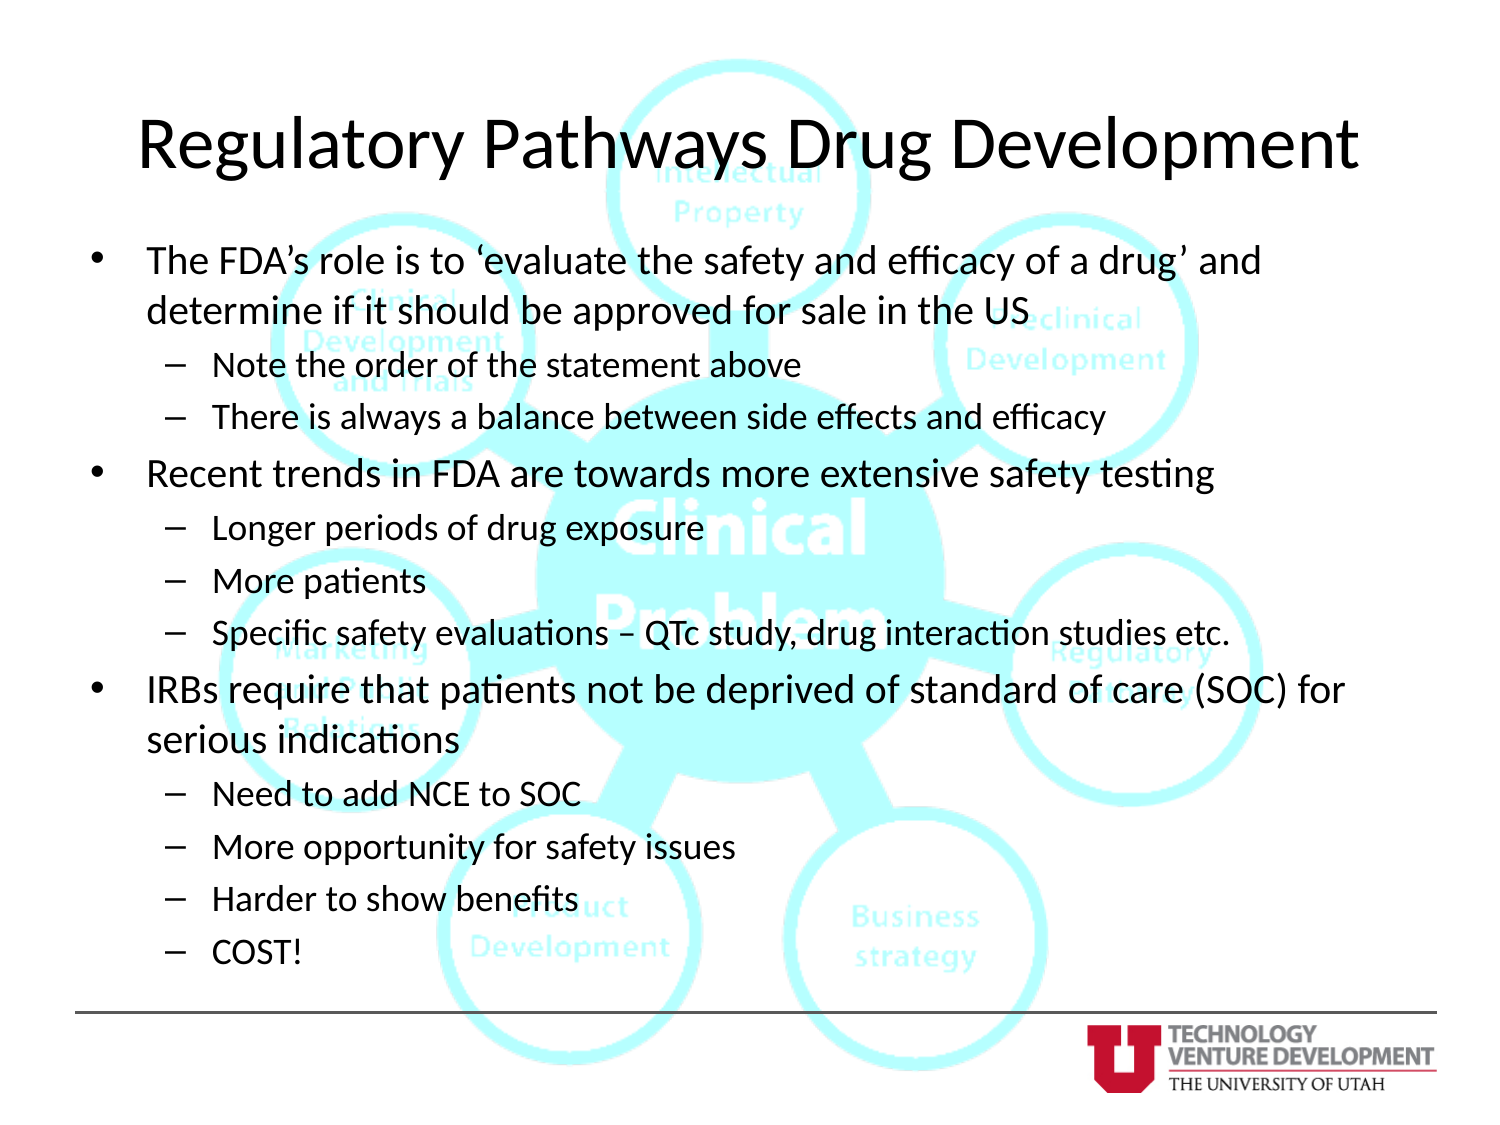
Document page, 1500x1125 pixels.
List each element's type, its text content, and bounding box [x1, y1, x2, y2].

picture [1087, 1024, 1438, 1093]
title Regulatory Pathways Drug Development [74, 44, 1426, 224]
list The FDA’s role is to ‘evaluate the safety and efficacy of a drug’ and determine if it should be approved for sale in the US Note the order of the statement above There is always a balance between side effects and efficacy Recent trends in FDA are towards more extensive safety testing Longer periods of drug exposure More patients Specific safety evaluations – QTc study, drug interaction studies etc. IRBs require that patients not be deprived of standard of care (SOC) for serious indications Need to add NCE to SOC More opportunity for safety issues Harder to show benefits COST! [74, 224, 1426, 968]
